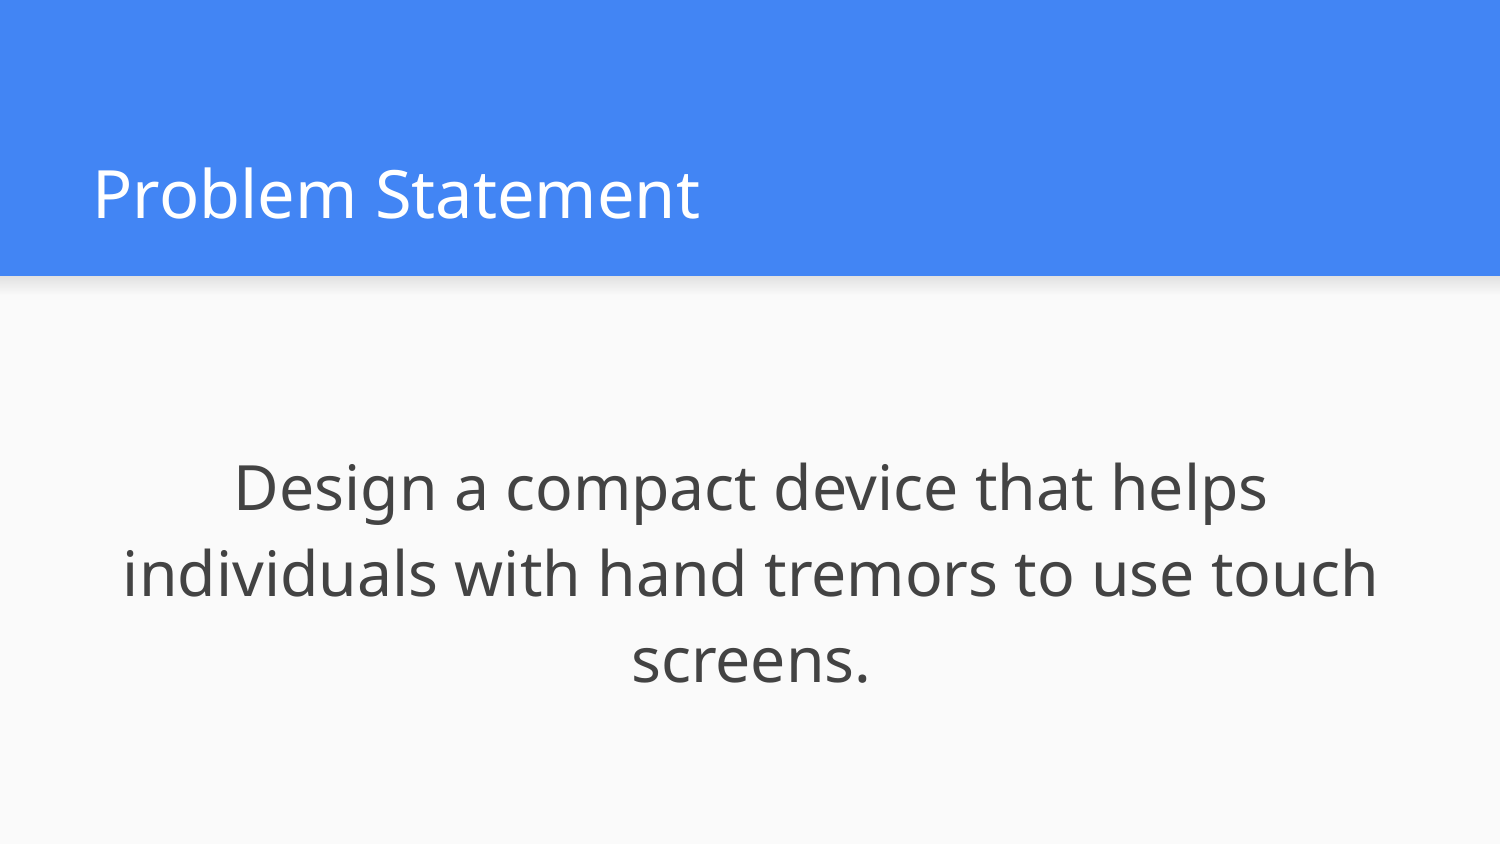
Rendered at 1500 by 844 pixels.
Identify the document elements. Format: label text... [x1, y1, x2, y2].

title Problem Statement [77, 121, 1427, 248]
list Design a compact device that helps individuals with hand tremors to use touch screens. [87, 421, 1417, 844]
